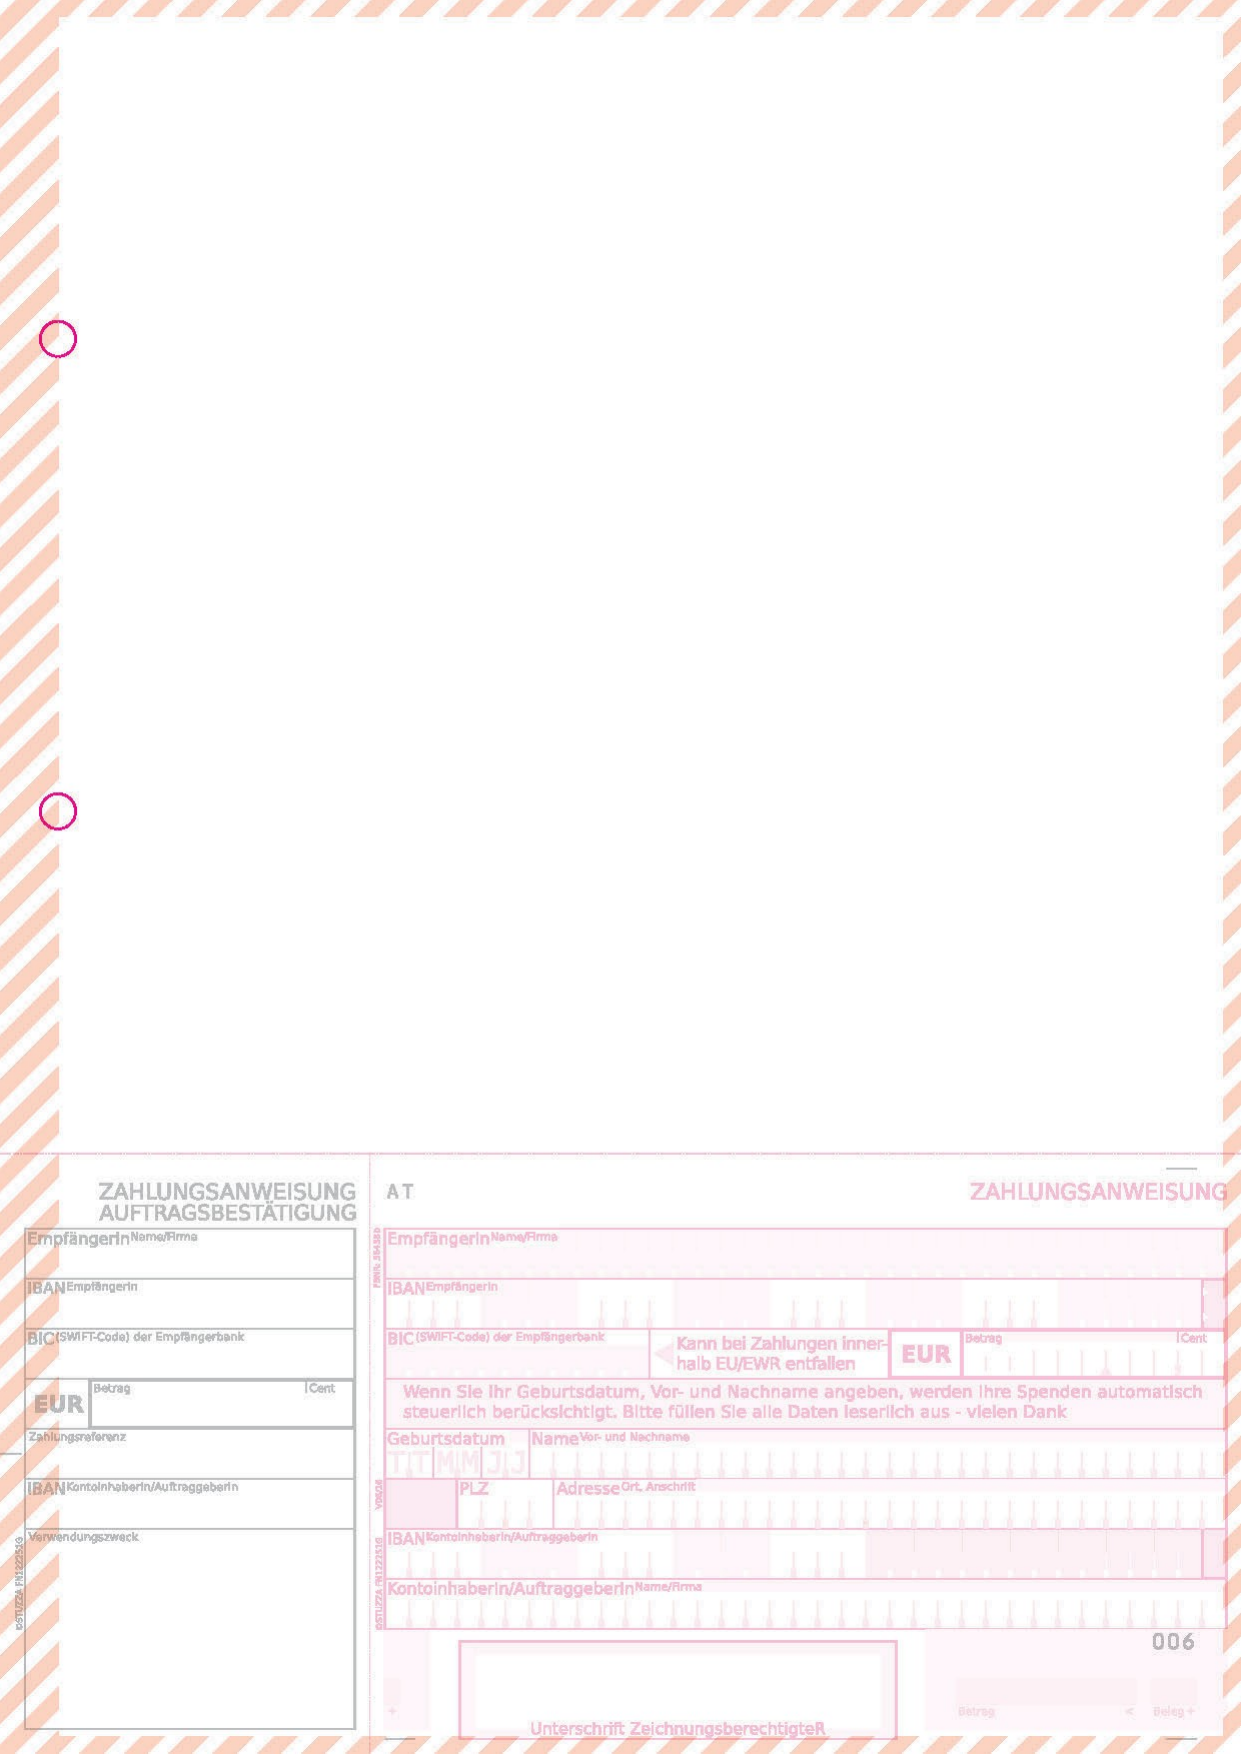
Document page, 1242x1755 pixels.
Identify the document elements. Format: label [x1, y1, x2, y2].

text_box [0, 0, 1241, 1754]
